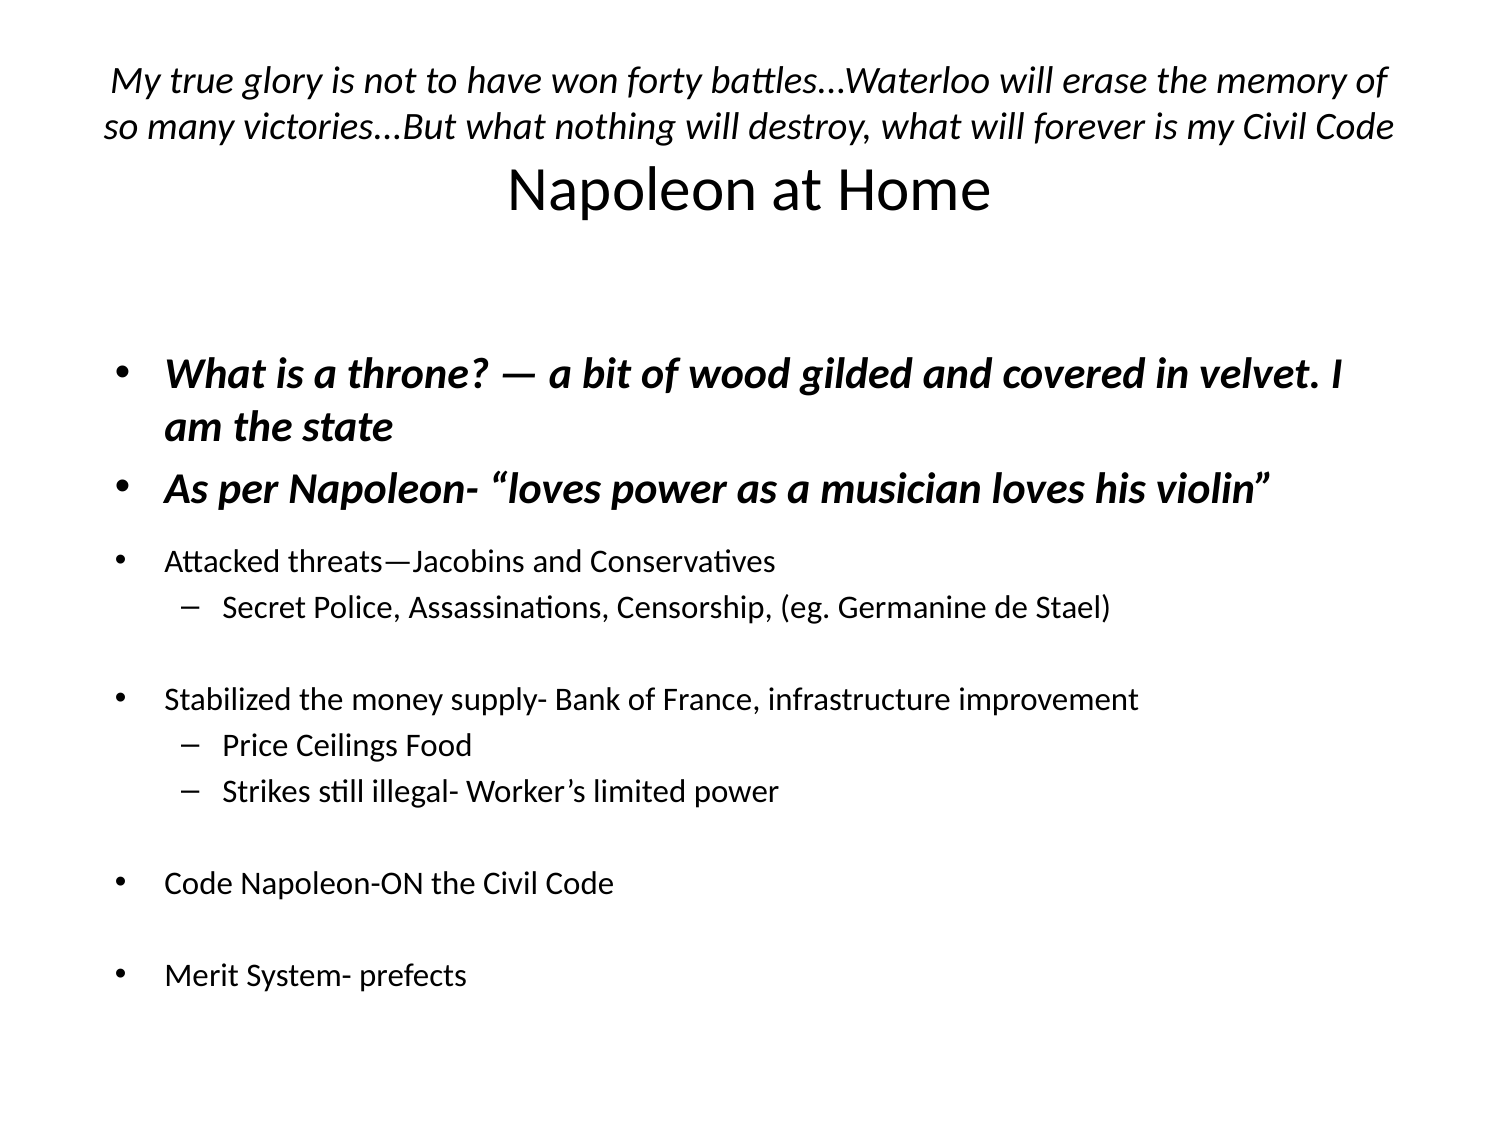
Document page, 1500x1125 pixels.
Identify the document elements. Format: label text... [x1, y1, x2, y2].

title My true glory is not to have won forty battles...Waterloo will erase the memory of so many victories...But what nothing will destroy, what will forever is my Civil Code Napoleon at Home [75, 45, 1425, 233]
list What is a throne? — a bit of wood gilded and covered in velvet. I am the state As per Napoleon- “loves power as a musician loves his violin” Attacked threats—Jacobins and Conservatives Secret Police, Assassinations, Censorship, (eg. Germanine de Stael) Stabilized the money supply- Bank of France, infrastructure improvement Price Ceilings Food Strikes still illegal- Worker’s limited power Code Napoleon-ON the Civil Code Merit System- prefects [99, 337, 1425, 1005]
